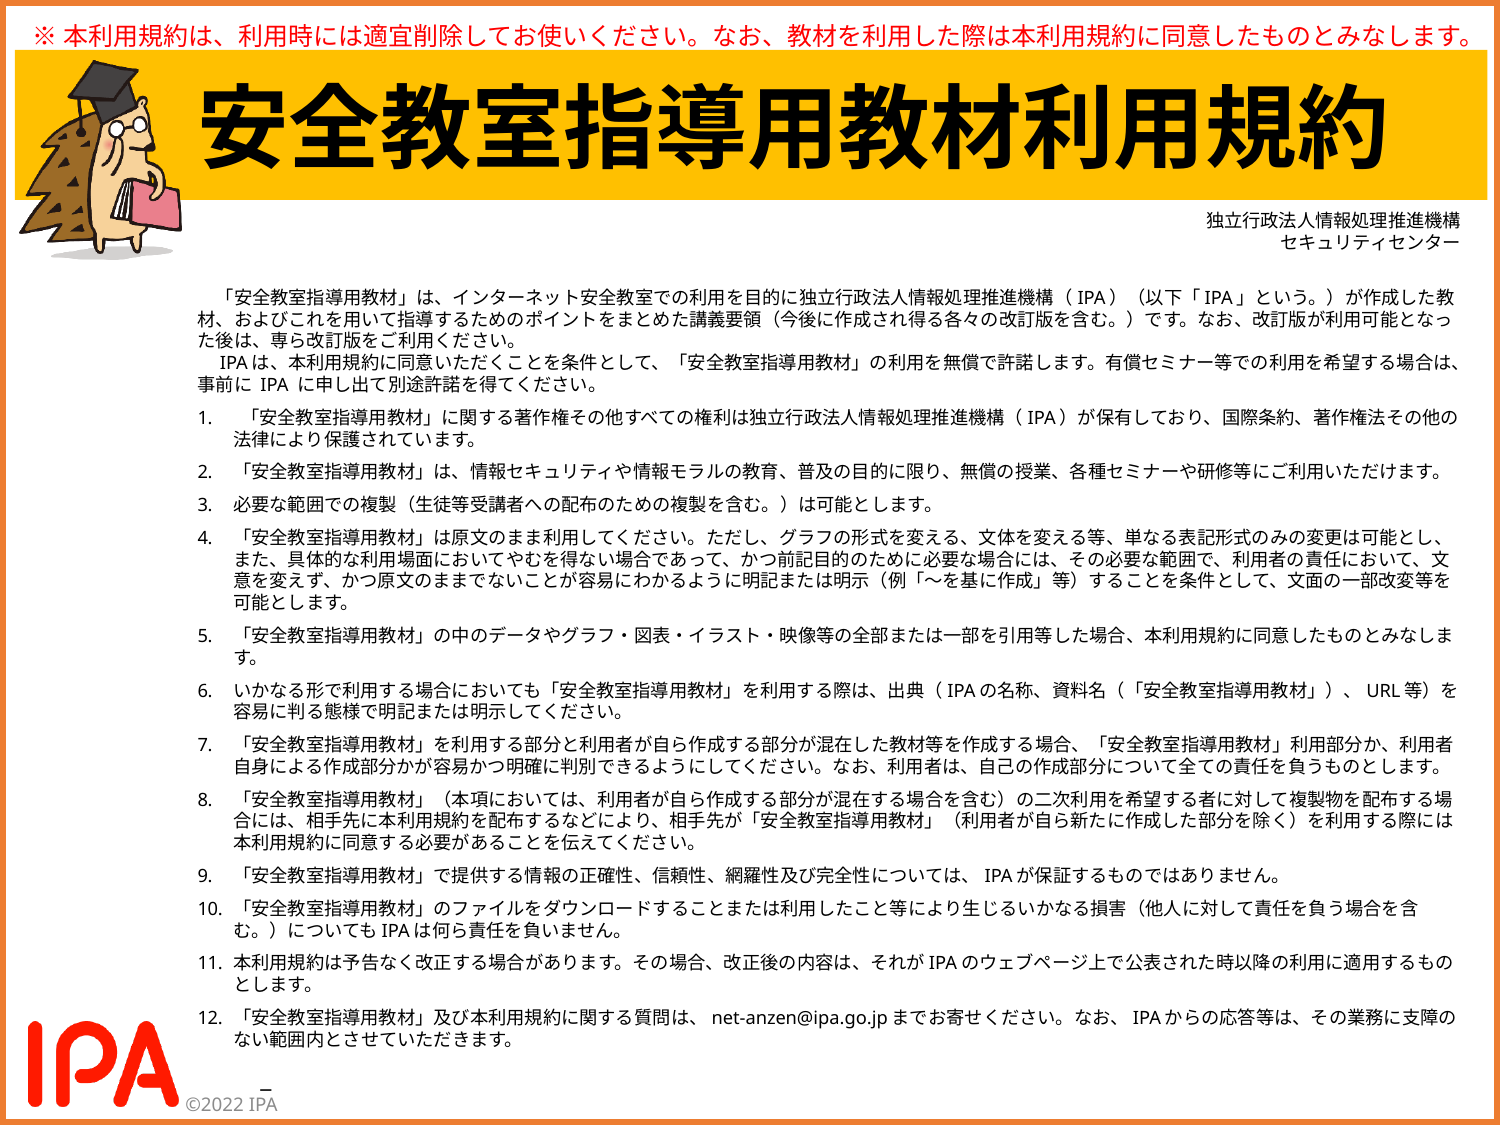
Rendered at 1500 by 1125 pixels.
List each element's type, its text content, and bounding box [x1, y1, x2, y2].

list 独立行政法人情報処理推進機構 セキュリティセンター 「安全教室指導用教材」は、インターネット安全教室での利用を目的に独立行政法人情報処理推進機構（IPA）（以下「IPA」という。）が作成した教材、およびこれを用いて指導するためのポイントをまとめた講義要領（今後に作成され得る各々の改訂版を含む。）です。なお、改訂版が利用可能となった後は、専ら改訂版をご利用ください。 IPAは、本利用規約に同意いただくことを条件として、「安全教室指導用教材」の利用を無償で許諾します。有償セミナー等での利用を希望する場合は、事前に IPA に申し出て別途許諾を得てください。 「安全教室指導用教材」に関する著作権その他すべての権利は独立行政法人情報処理推進機構（IPA）が保有しており、国際条約、著作権法その他の法律により保護されています。 「安全教室指導用教材」は、情報セキュリティや情報モラルの教育、普及の目的に限り、無償の授業、各種セミナーや研修等にご利用いただけます。 必要な範囲での複製（生徒等受講者への配布のための複製を含む。）は可能とします。 「安全教室指導用教材」は原文のまま利用してください。ただし、グラフの形式を変える、文体を変える等、単なる表記形式のみの変更は可能とし、また、具体的な利用場面においてやむを得ない場合であって、かつ前記目的のために必要な場合には、その必要な範囲で、利用者の責任において、文意を変えず、かつ原文のままでないことが容易にわかるように明記または明示（例「～を基に作成」等）することを条件として、文面の一部改変等を可能とします。 「安全教室指導用教材」の中のデータやグラフ・図表・イラスト・映像等の全部または一部を引用等した場合、本利用規約に同意したものとみなします。 いかなる形で利用する場合においても「安全教室指導用教材」を利用する際は、出典（IPAの名称、資料名（「安全教室指導用教材」）、URL等）を容易に判る態様で明記または明示してください。 「安全教室指導用教材」を利用する部分と利用者が自ら作成する部分が混在した教材等を作成する場合、「安全教室指導用教材」利用部分か、利用者自身による作成部分かが容易かつ明確に判別できるようにしてください。なお、利用者は、自己の作成部分について全ての責任を負うものとします。 「安全教室指導用教材」（本項においては、利用者が自ら作成する部分が混在する場合を含む）の二次利用を希望する者に対して複製物を配布する場合には、相手先に本利用規約を配布するなどにより、相手先が「安全教室指導用教材」（利用者が自ら新たに作成した部分を除く）を利用する際には本利用規約に同意する必要があることを伝えてください。 「安全教室指導用教材」で提供する情報の正確性、信頼性、網羅性及び完全性については、IPAが保証するものではありません。 「安全教室指導用教材」のファイルをダウンロードすることまたは利用したこと等により生じるいかなる損害（他人に対して責任を負う場合を含む。）についてもIPAは何ら責任を負いません。 本利用規約は予告なく改正する場合があります。その場合、改正後の内容は、それがIPAのウェブページ上で公表された時以降の利用に適用するものとします。 「安全教室指導用教材」及び本利用規約に関する質問は、net-anzen@ipa.go.jpまでお寄せください。なお、IPAからの応答等は、その業務に支障のない範囲内とさせていただきます。 [182, 202, 1477, 1089]
picture [19, 60, 182, 260]
title 安全教室指導用教材利用規約 [182, 73, 1488, 190]
picture [28, 1021, 179, 1107]
text_box ※本利用規約は、利用時には適宜削除してお使いください。なお、教材を利用した際は本利用規約に同意したものとみなします。 [18, 13, 1477, 59]
